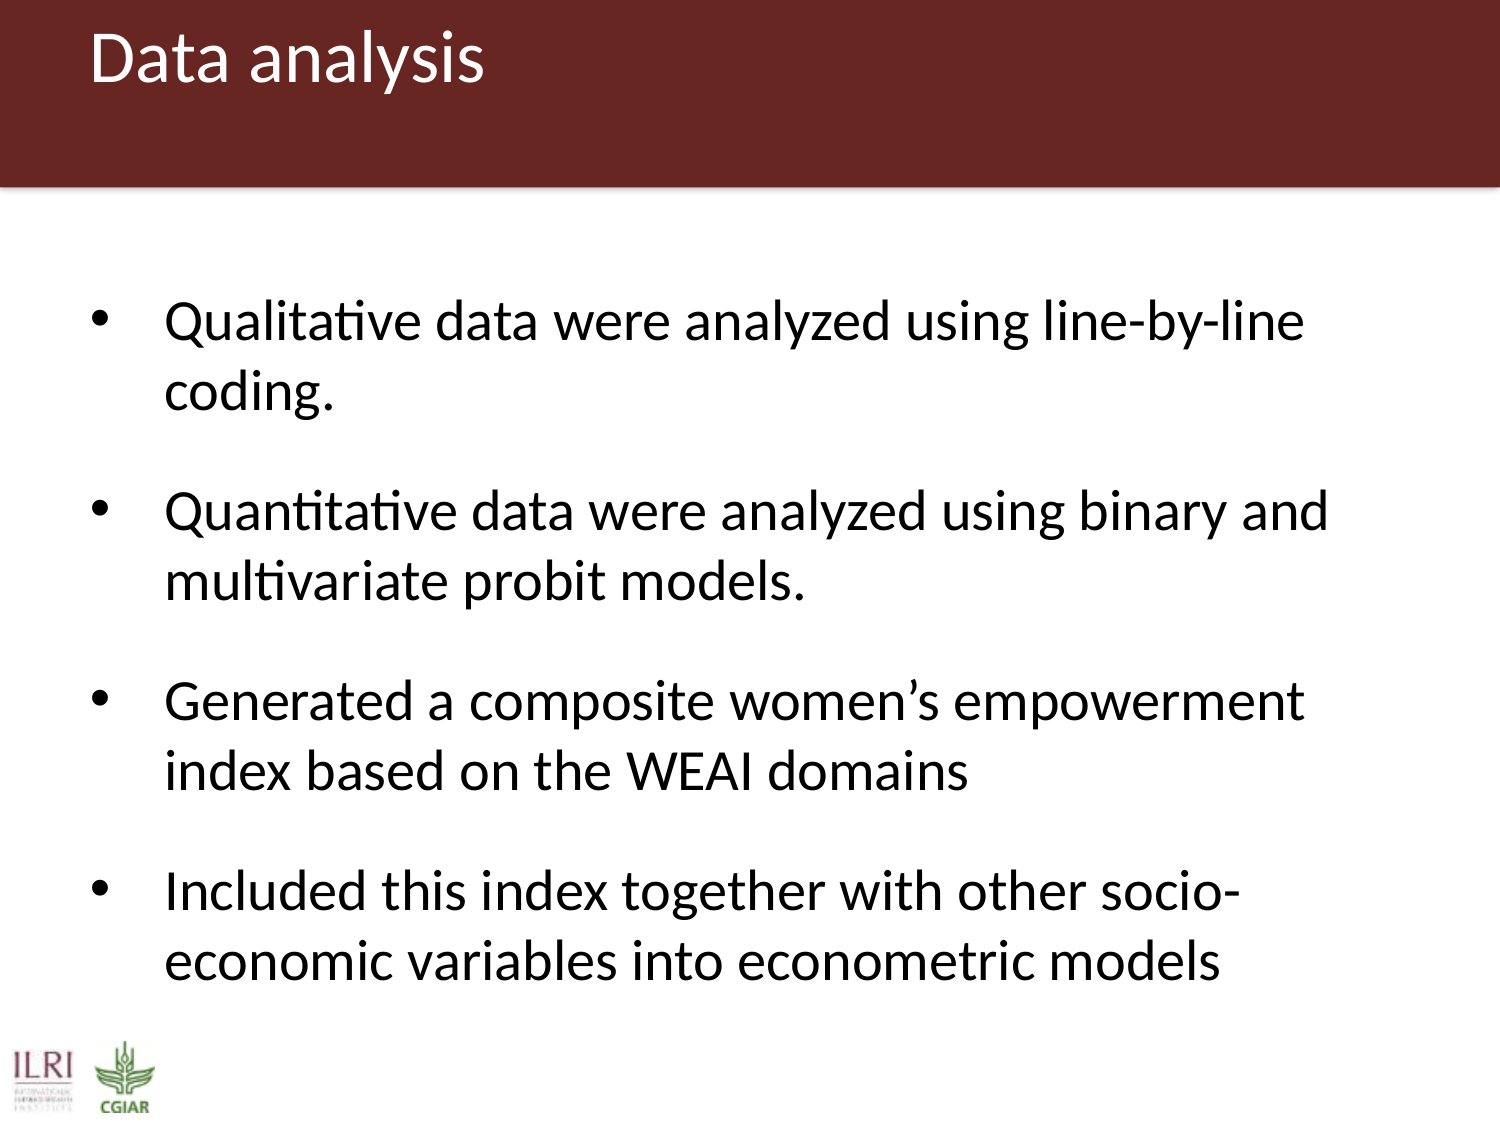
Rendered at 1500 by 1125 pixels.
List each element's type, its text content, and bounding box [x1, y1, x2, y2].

title Data analysis [75, 0, 1425, 188]
picture [94, 1041, 155, 1113]
picture [12, 1049, 74, 1113]
list Qualitative data were analyzed using line-by-line coding. Quantitative data were analyzed using binary and multivariate probit models. Generated a composite women’s empowerment index based on the WEAI domains Included this index together with other socio-economic variables into econometric models [75, 275, 1425, 1025]
